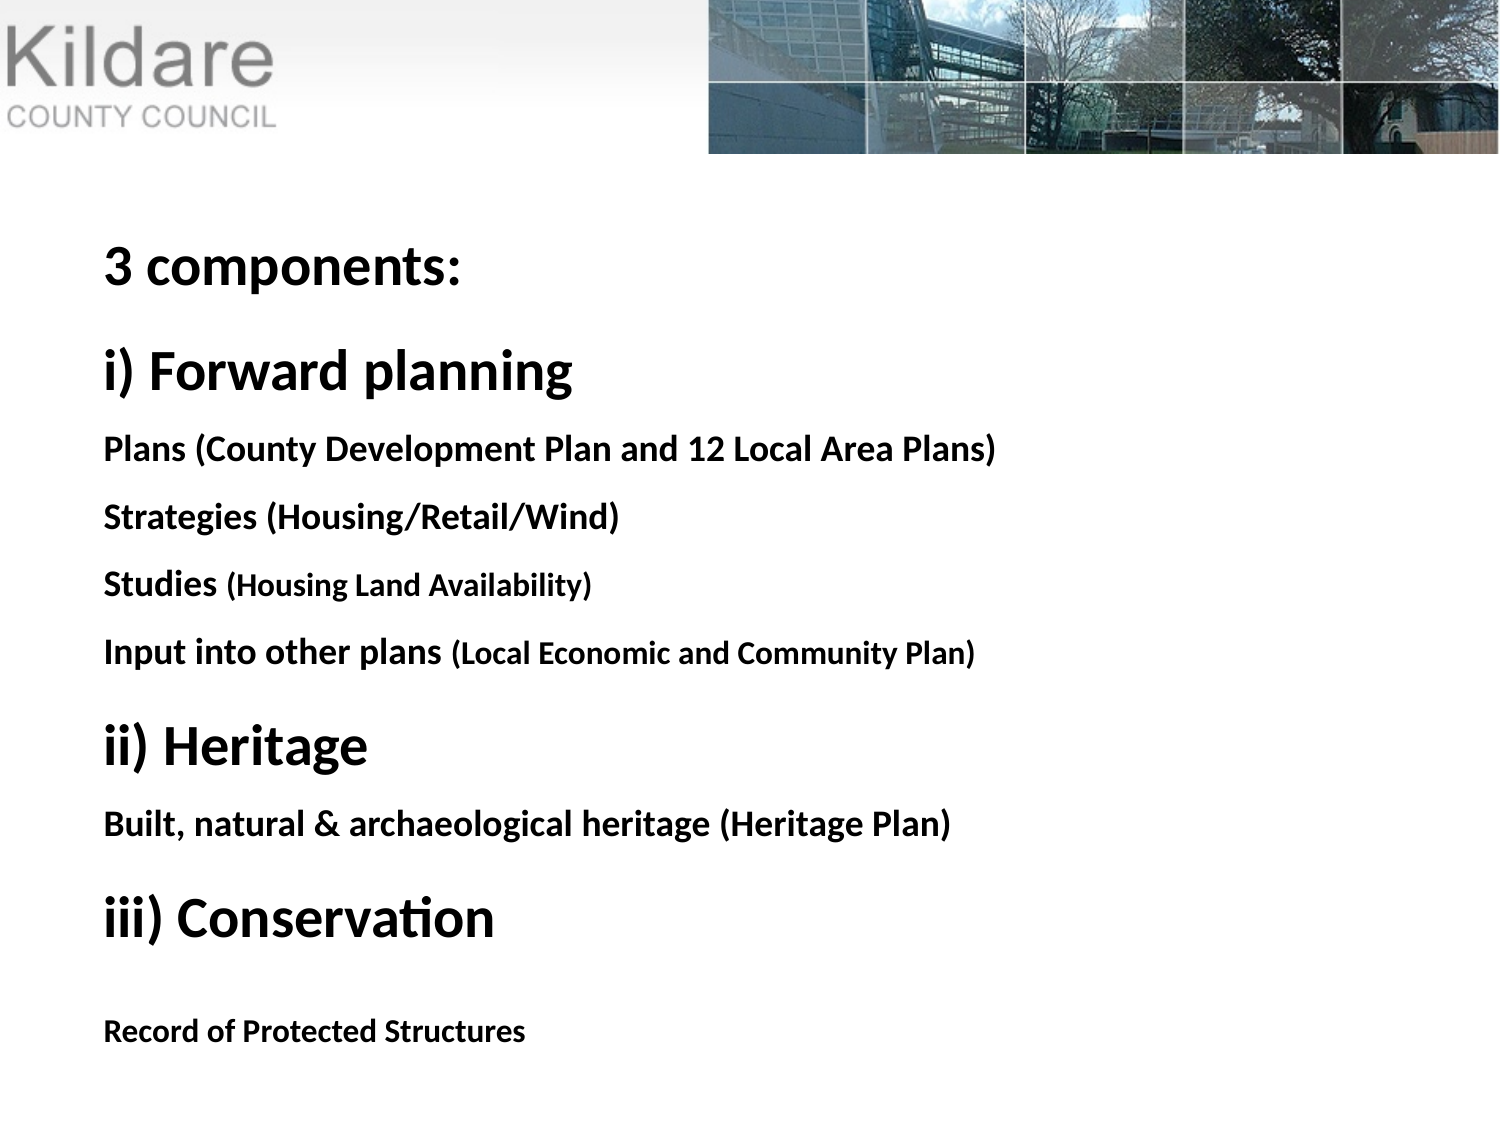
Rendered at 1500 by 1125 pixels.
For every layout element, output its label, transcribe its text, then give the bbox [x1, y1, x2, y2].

text_box 3 components: i) Forward planning Plans (County Development Plan and 12 Local Area Plans) Strategies (Housing/Retail/Wind) Studies (Housing Land Availability) Input into other plans (Local Economic and Community Plan) ii) Heritage Built, natural & archaeological heritage (Heritage Plan) iii) Conservation Record of Protected Structures [88, 184, 1500, 1071]
picture [0, 0, 1500, 154]
